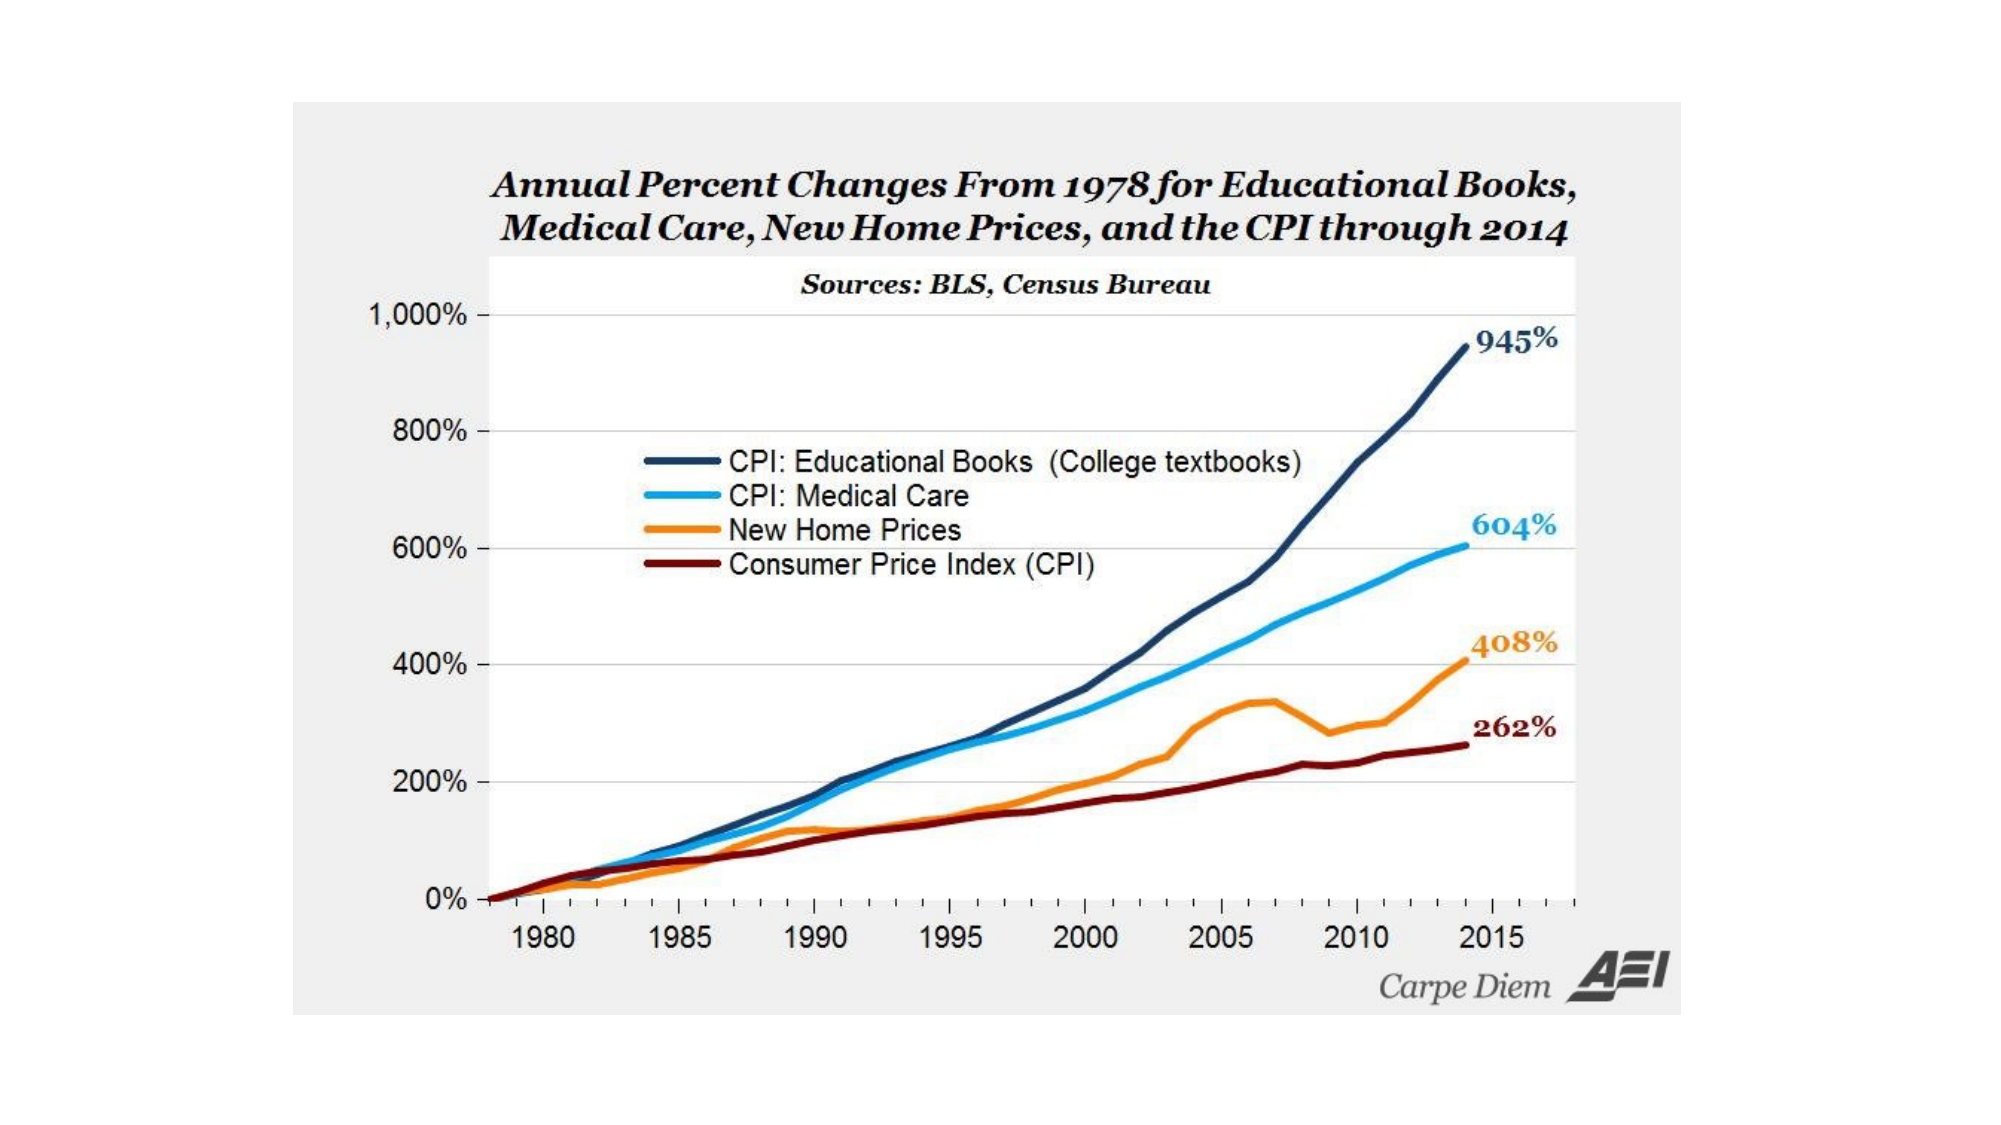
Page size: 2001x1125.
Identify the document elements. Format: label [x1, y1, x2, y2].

picture [293, 102, 1681, 1015]
